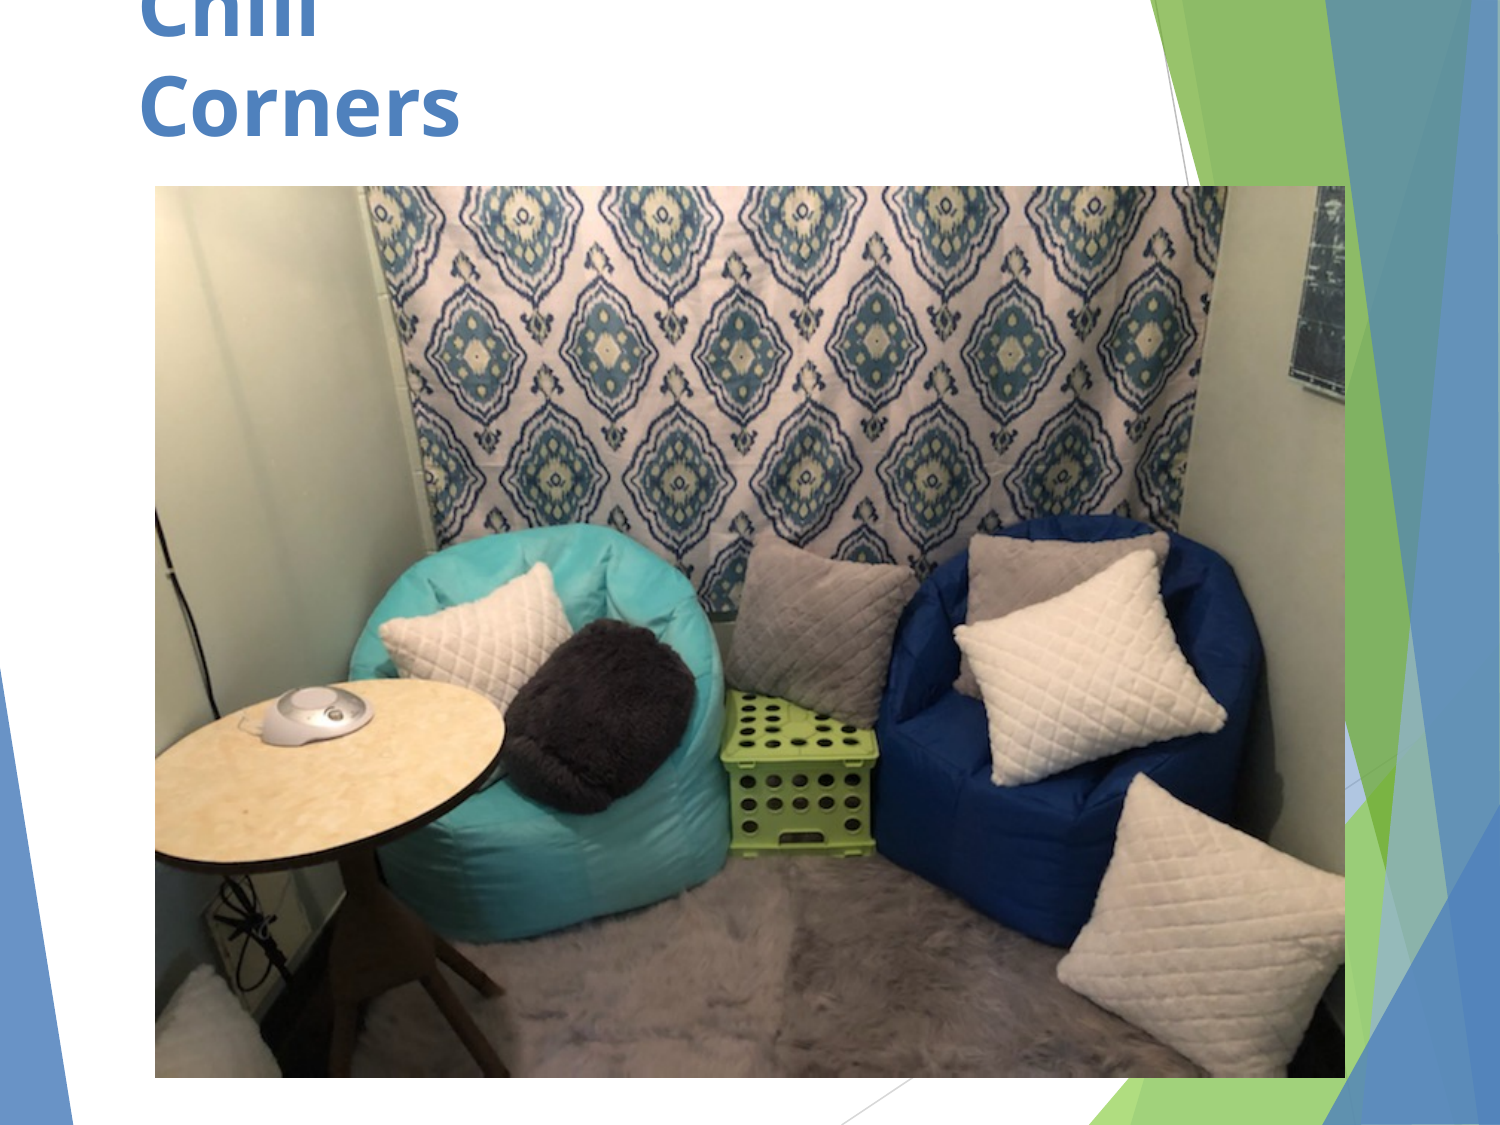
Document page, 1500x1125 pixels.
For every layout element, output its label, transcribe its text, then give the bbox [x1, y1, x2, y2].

title Chill Corners [122, 45, 672, 161]
picture [154, 185, 1345, 1079]
